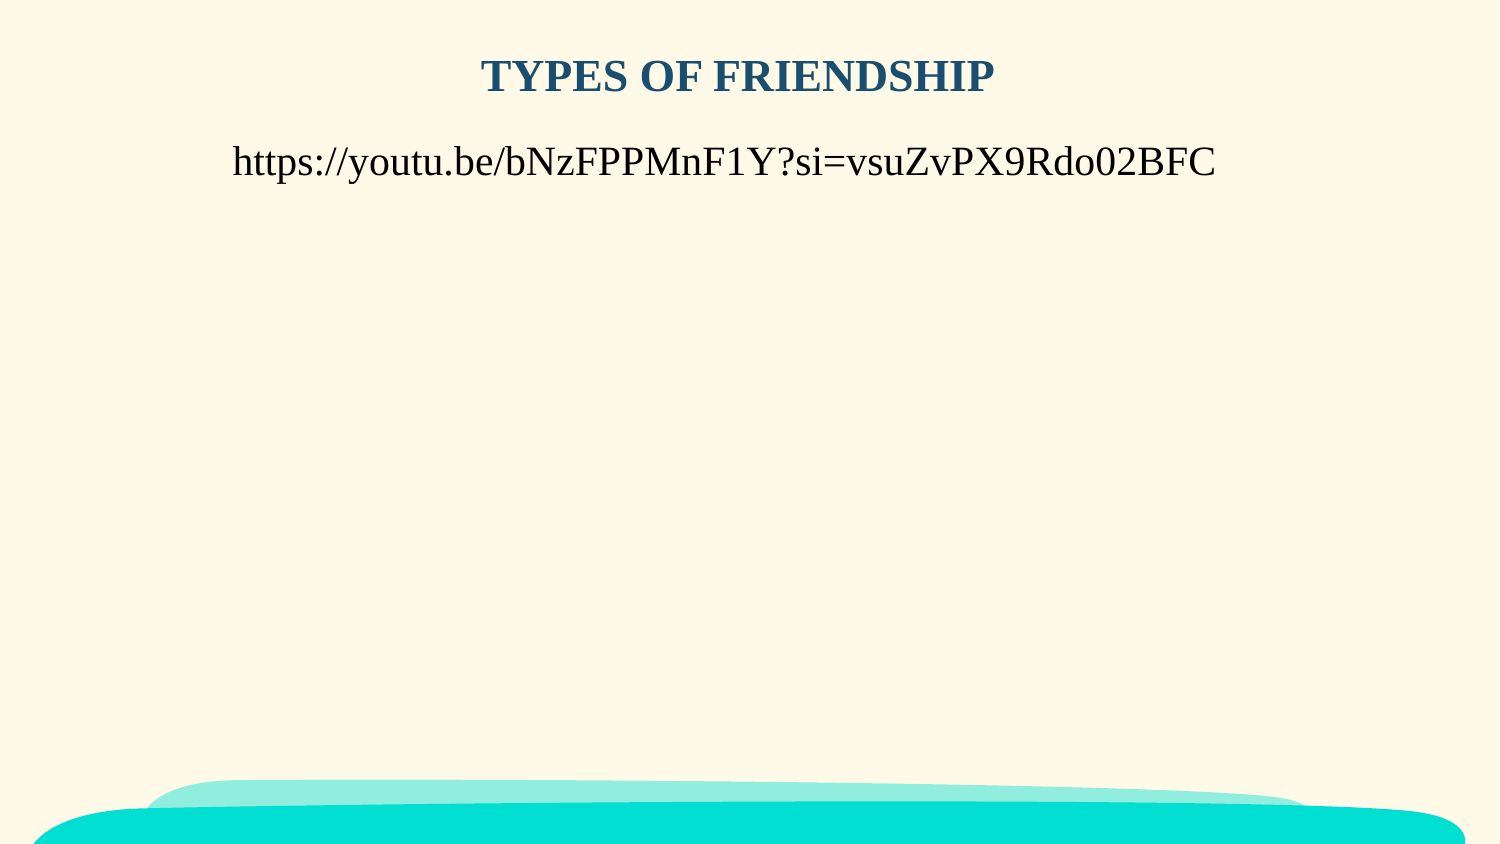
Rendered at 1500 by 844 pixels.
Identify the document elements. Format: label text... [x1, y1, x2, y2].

text_box https://youtu.be/bNzFPPMnF1Y?si=vsuZvPX9Rdo02BFC [217, 126, 1295, 191]
text_box [145, 779, 1318, 829]
text_box [33, 805, 1466, 844]
subtitle TYPES OF FRIENDSHIP [111, 30, 1365, 120]
